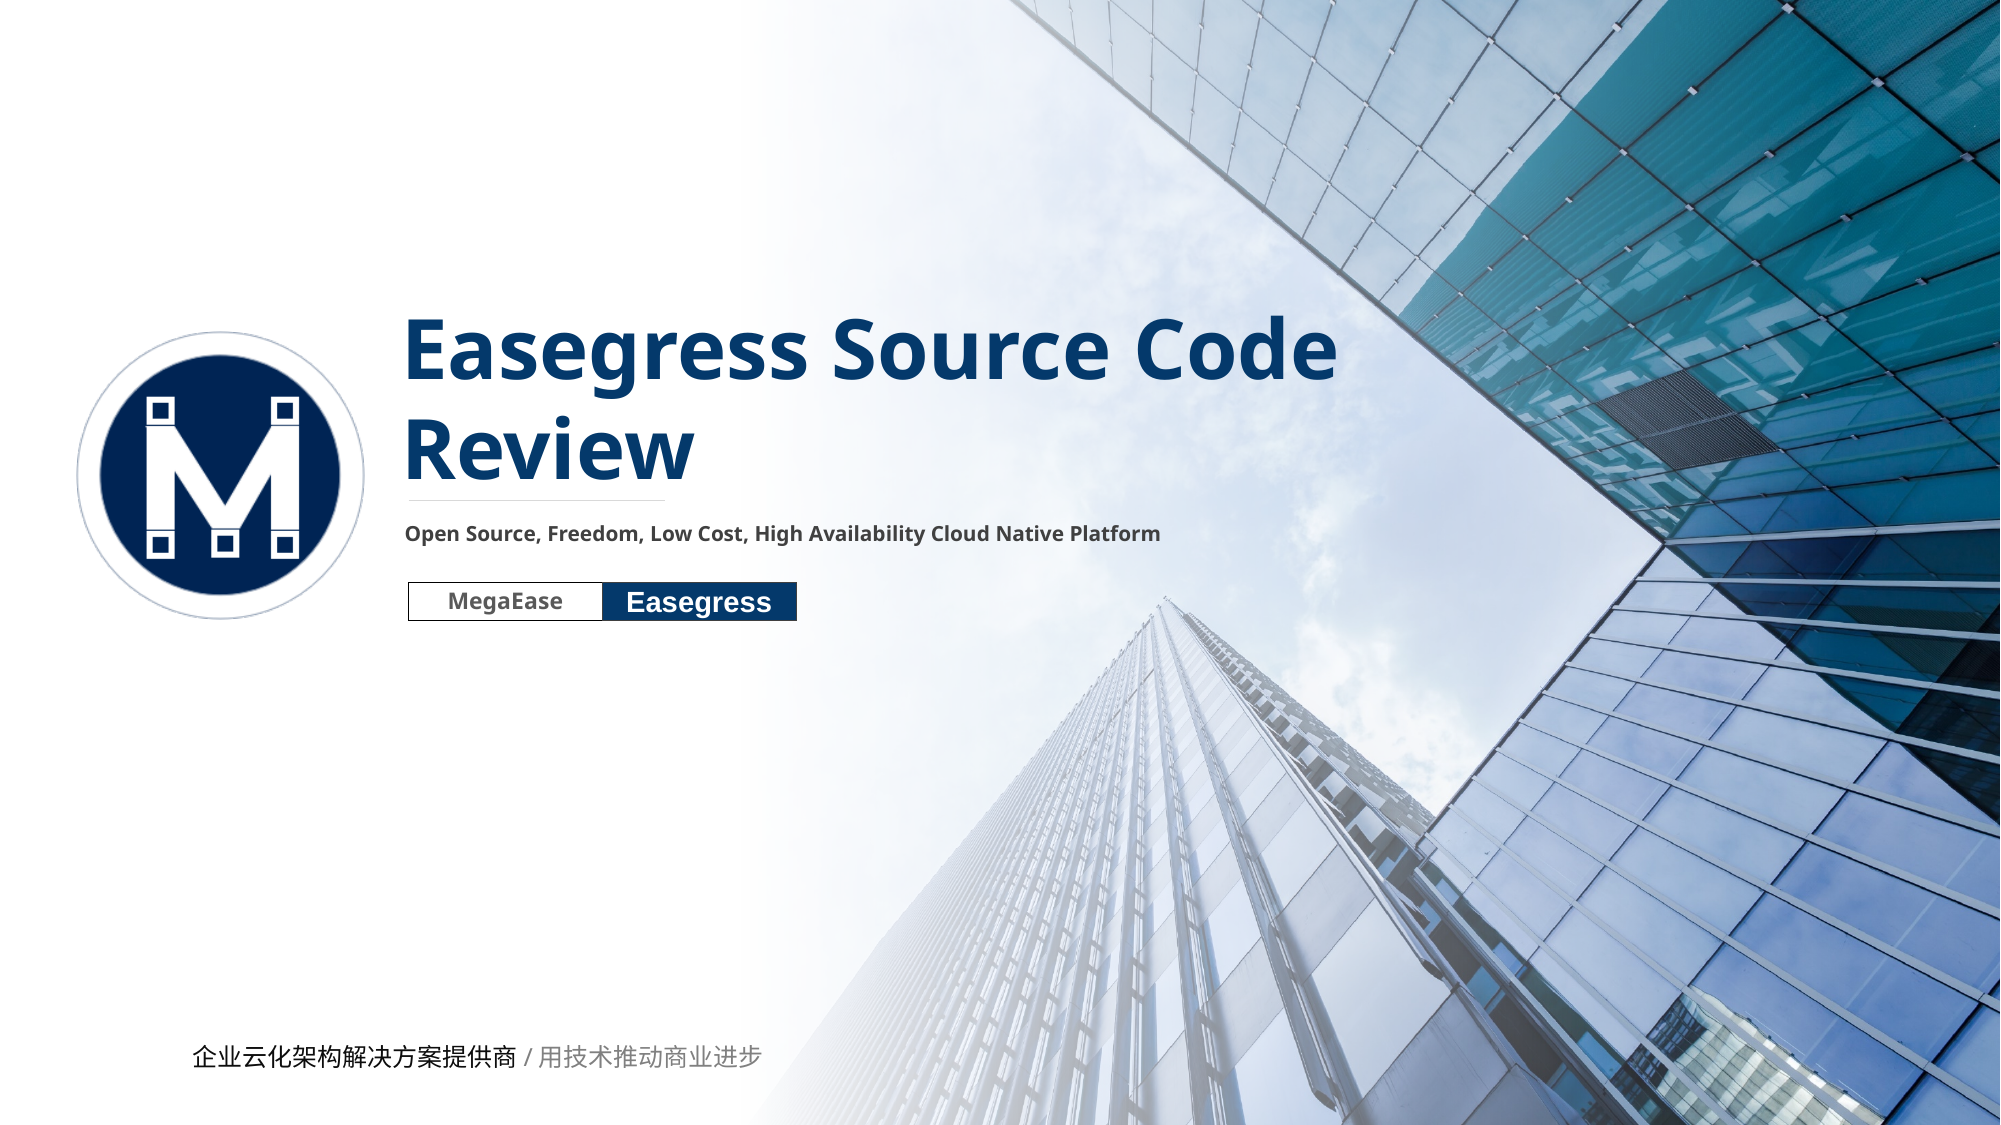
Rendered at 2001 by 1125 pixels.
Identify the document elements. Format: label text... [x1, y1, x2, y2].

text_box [739, 0, 2000, 1125]
text_box 企业云化架构解决方案提供商/用技术推动商业进步 [177, 1034, 739, 1080]
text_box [386, 288, 1630, 624]
picture [76, 331, 365, 620]
